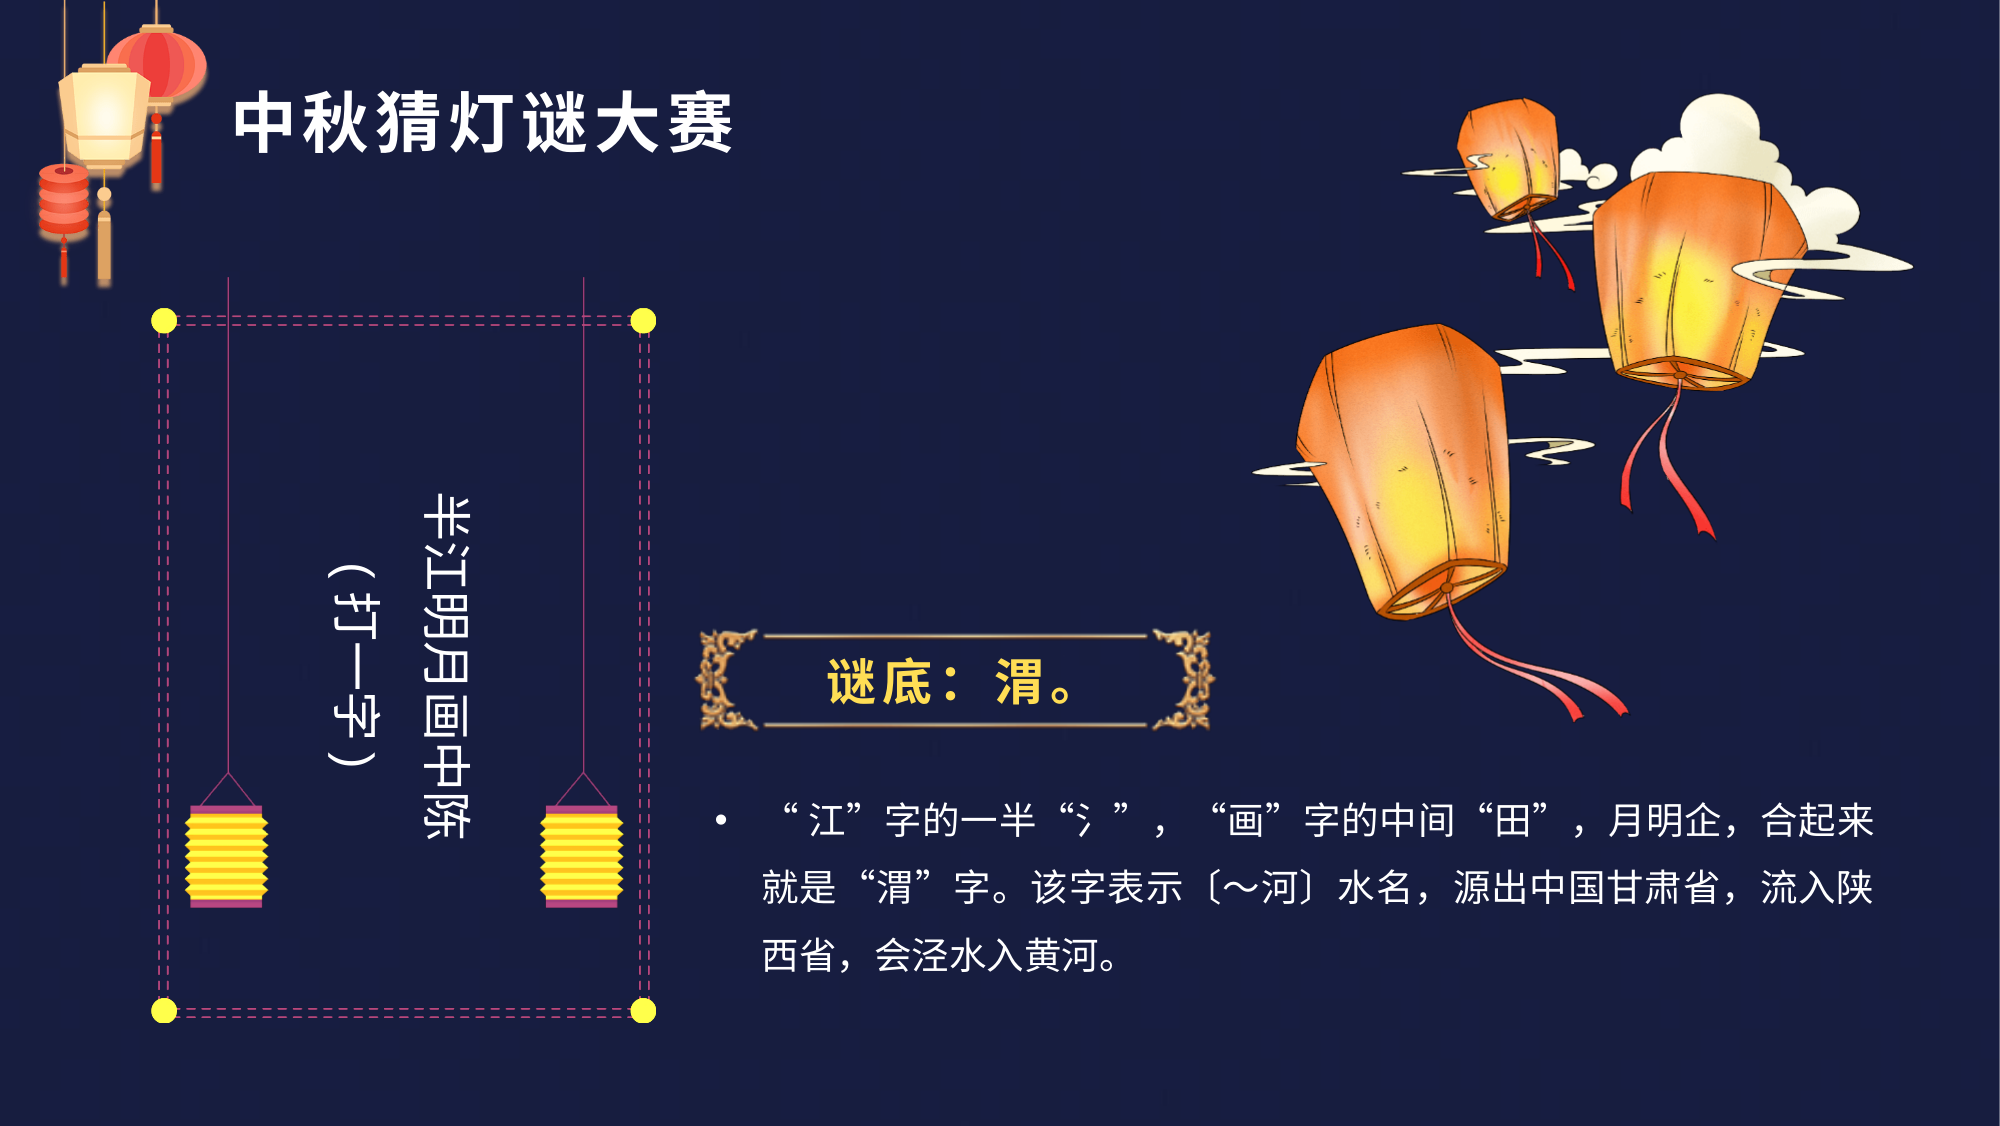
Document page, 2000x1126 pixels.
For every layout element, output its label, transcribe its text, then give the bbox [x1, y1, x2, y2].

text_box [151, 277, 656, 1023]
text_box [665, 595, 1106, 771]
text_box 中秋猜灯谜大赛 [217, 72, 1000, 168]
picture [0, 0, 2000, 1126]
text_box “江”字的一半“氵”，“画”字的中间“田”，月明企，合起来就是“渭”字。该字表示〔～河〕水名，源出中国甘肃省，流入陕西省，会泾水入黄河。 [699, 771, 1890, 984]
